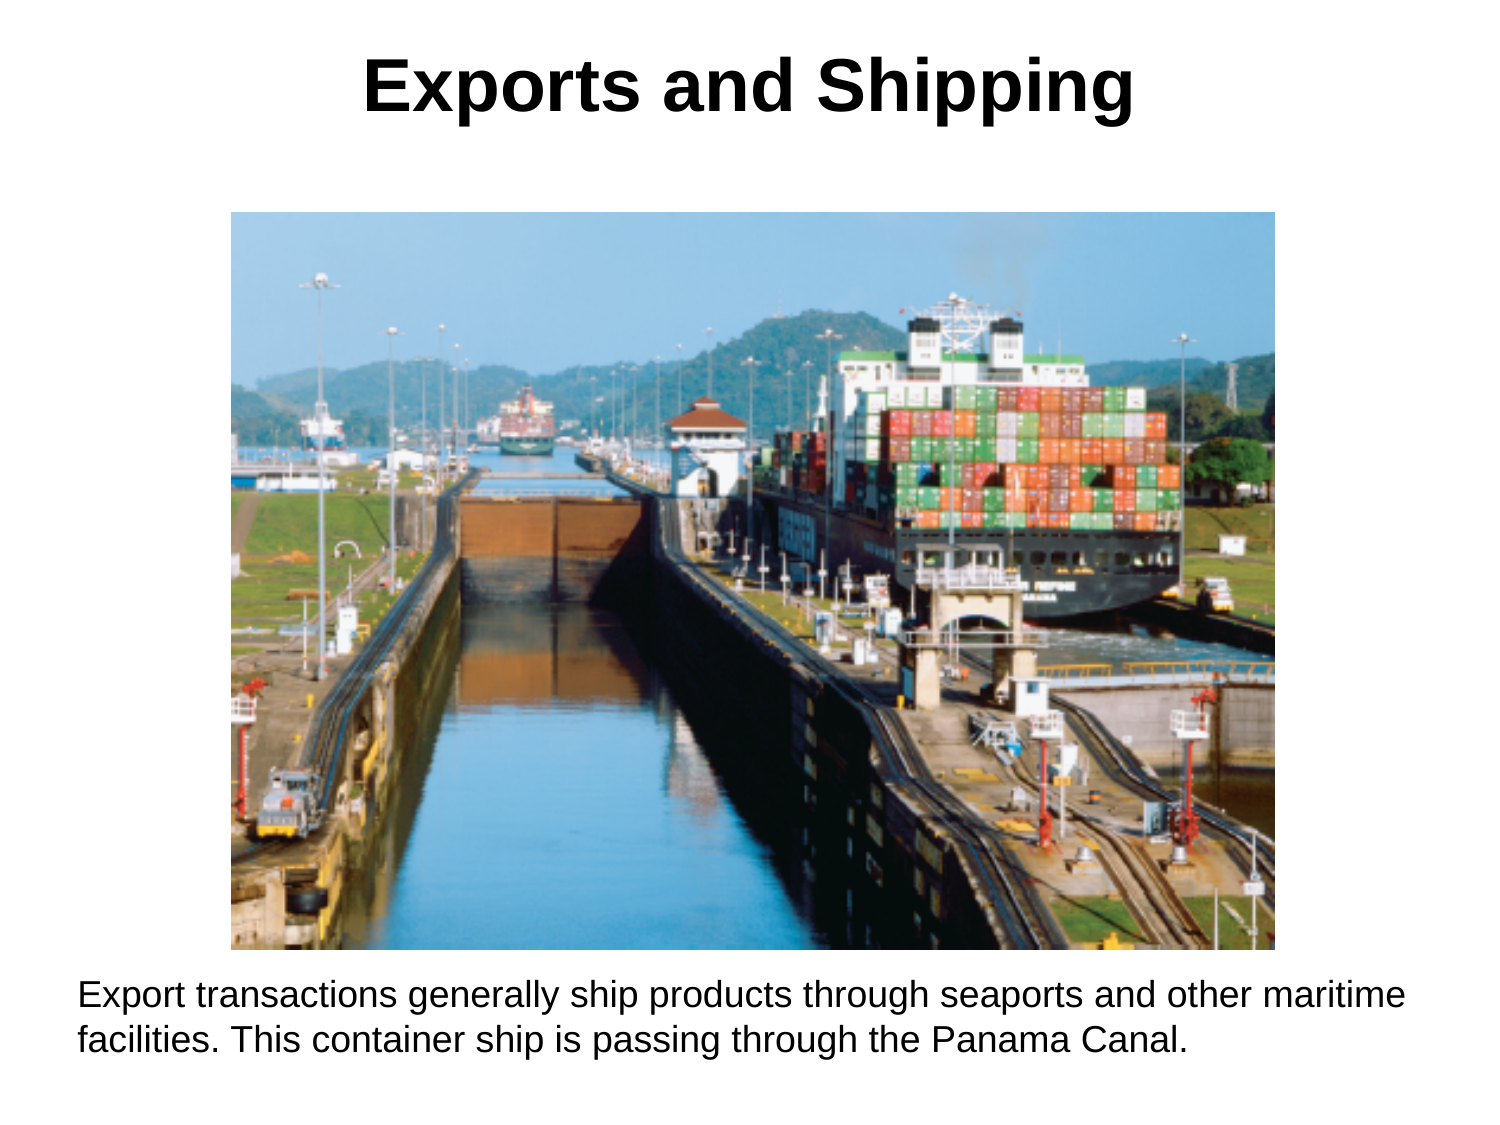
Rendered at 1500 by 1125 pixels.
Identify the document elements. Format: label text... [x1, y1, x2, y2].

title Exports and Shipping [112, 12, 1388, 151]
text_box Export transactions generally ship products through seaports and other maritime facilities. This container ship is passing through the Panama Canal. [62, 962, 1463, 1113]
picture [231, 212, 1276, 951]
footer Copyright © 2014 Pearson Education [512, 1042, 988, 1103]
